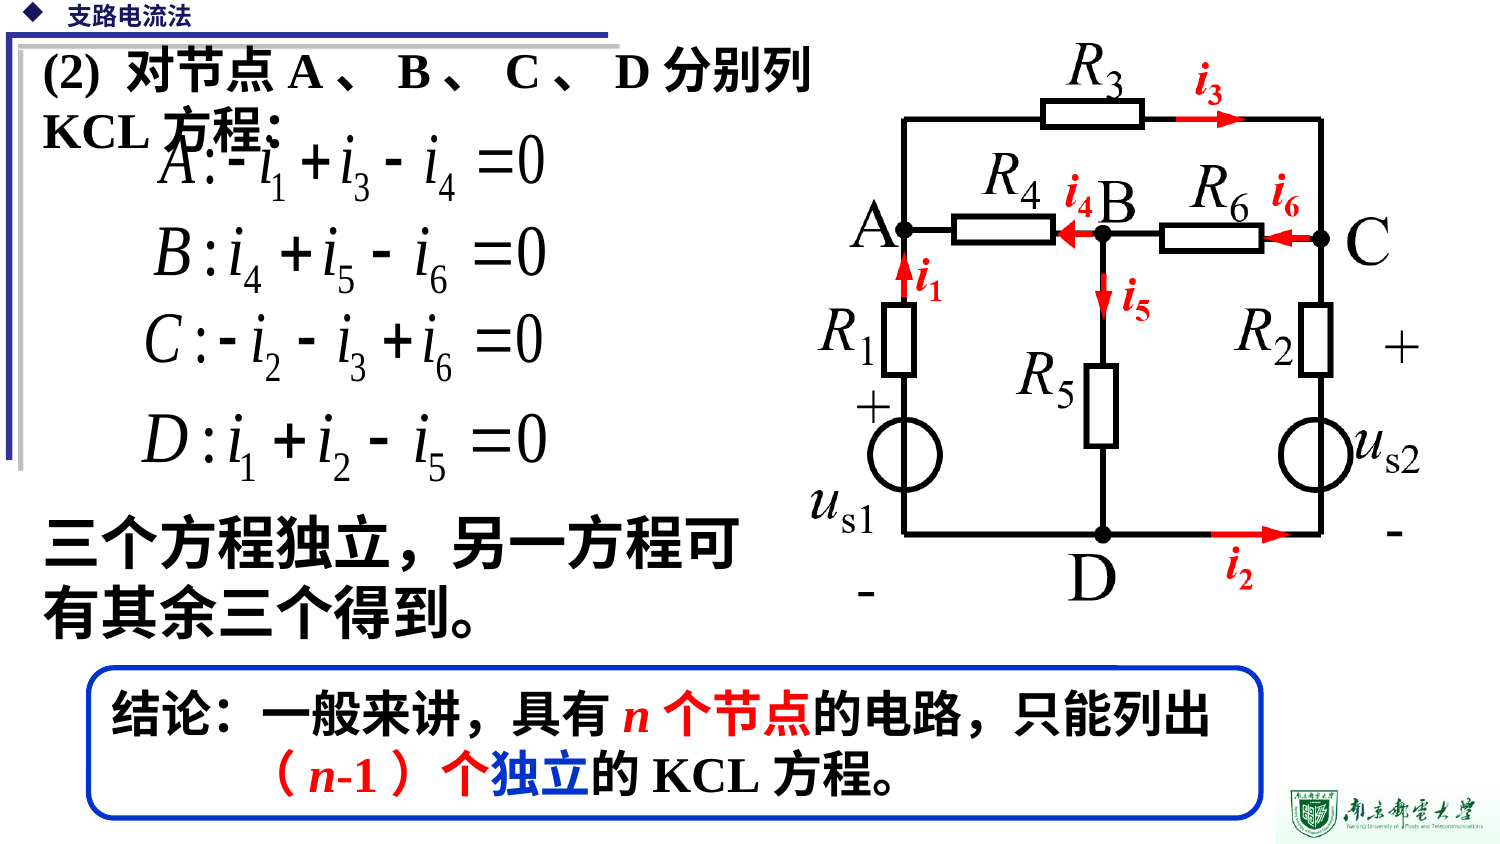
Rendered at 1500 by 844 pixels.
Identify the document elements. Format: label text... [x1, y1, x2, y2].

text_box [136, 290, 553, 388]
text_box 三个方程独立，另一方程可有其余三个得到。 [27, 498, 772, 654]
picture [808, 30, 1422, 619]
text_box (2) 对节点A、B、C、D分别列KCL方程： [27, 31, 806, 167]
picture [1275, 781, 1500, 844]
text_box 结论：一般来讲，具有n个节点的电路，只能列出 （n-1）个独立的KCL方程。 [88, 667, 1261, 819]
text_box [130, 389, 559, 500]
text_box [141, 202, 559, 295]
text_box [147, 110, 559, 202]
